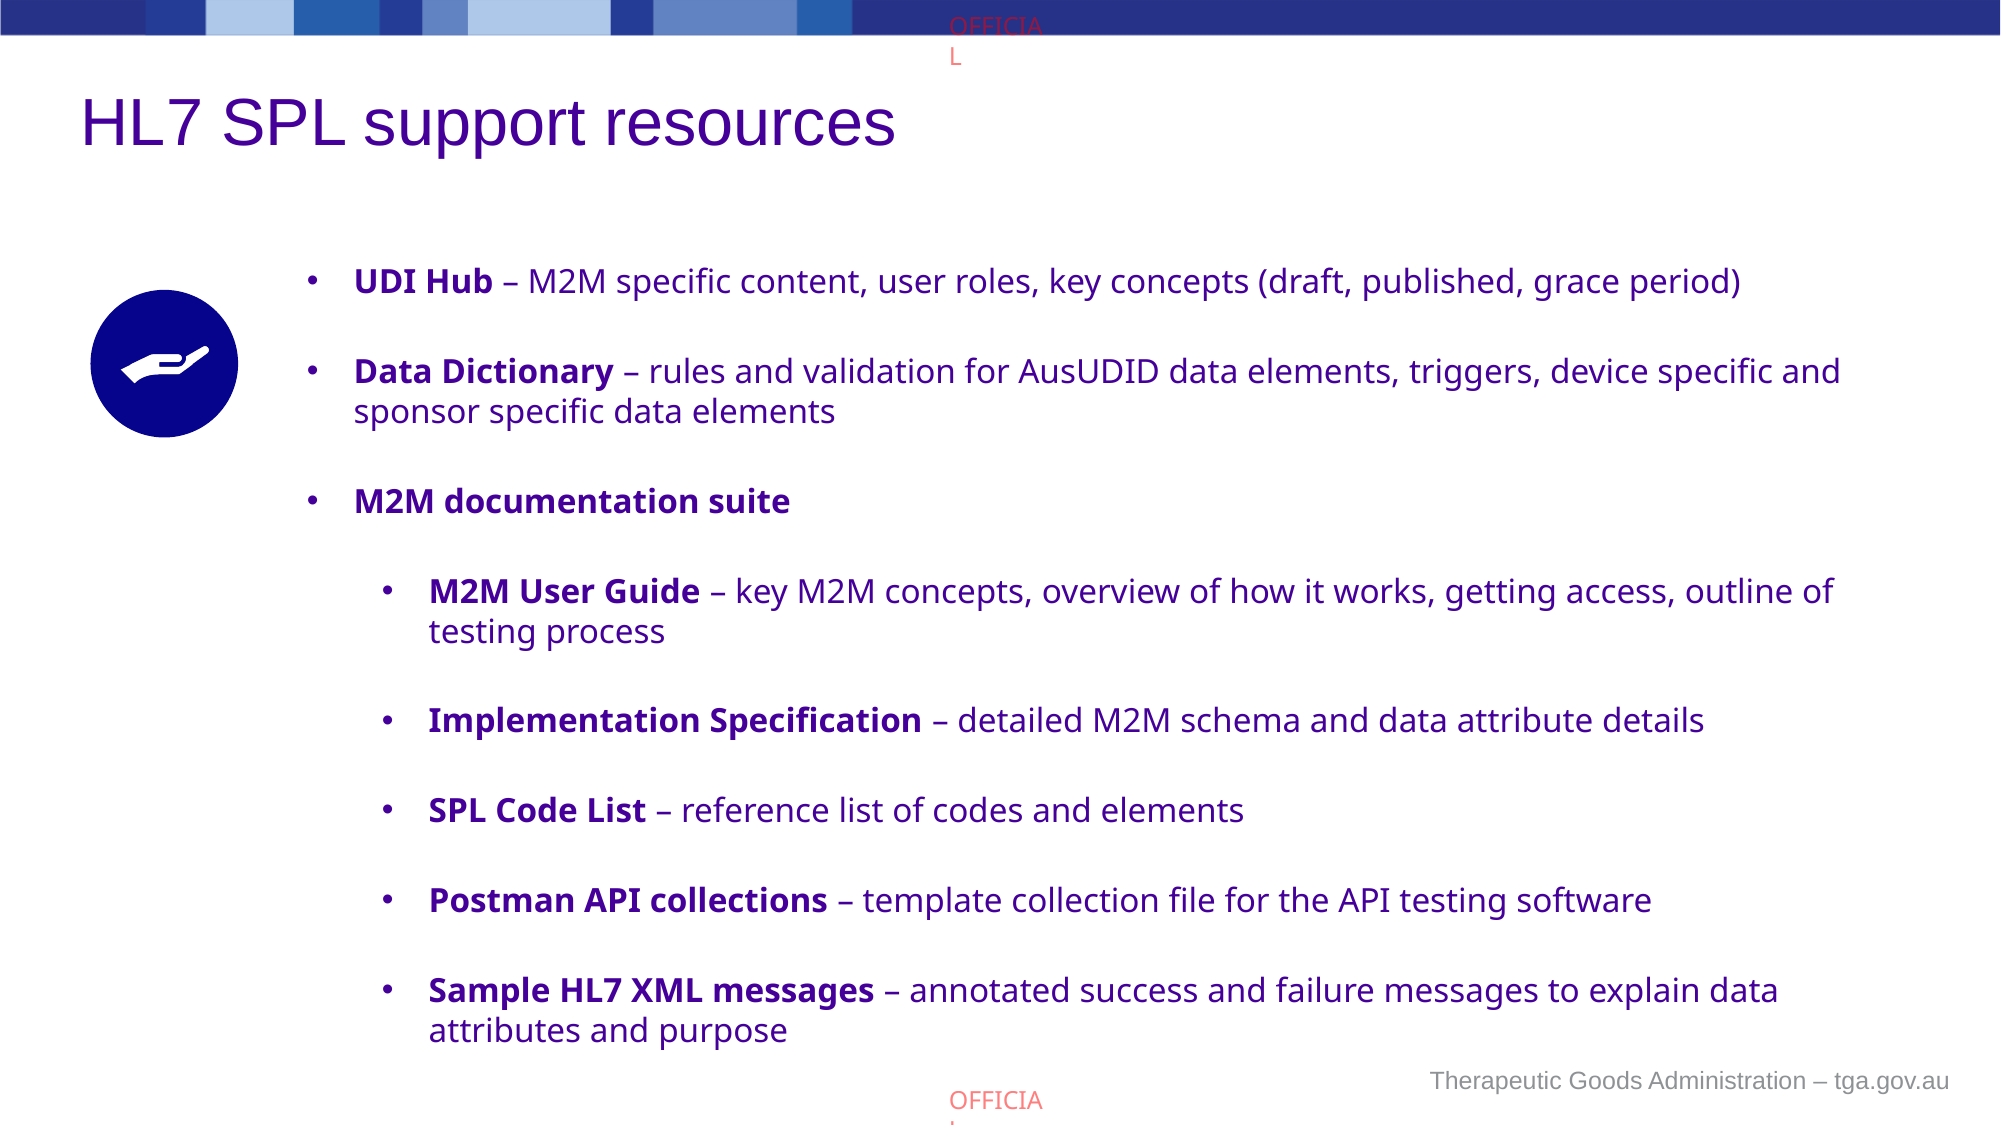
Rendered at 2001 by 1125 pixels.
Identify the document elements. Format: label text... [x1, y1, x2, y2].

text_box [90, 289, 239, 438]
text_box HL7 SPL support resources [65, 70, 1771, 168]
text_box UDI Hub – M2M specific content, user roles, key concepts (draft, published, grace period) Data Dictionary – rules and validation for AusUDID data elements, triggers, device specific and sponsor specific data elements M2M documentation suite M2M User Guide – key M2M concepts, overview of how it works, getting access, outline of testing process Implementation Specification – detailed M2M schema and data attribute details SPL Code List – reference list of codes and elements Postman API collections – template collection file for the API testing software Sample HL7 XML messages – annotated success and failure messages to explain data attributes and purpose [291, 252, 1889, 933]
picture [0, 0, 2001, 1125]
footer Therapeutic Goods Administration – tga.gov.au [1291, 1049, 1967, 1110]
